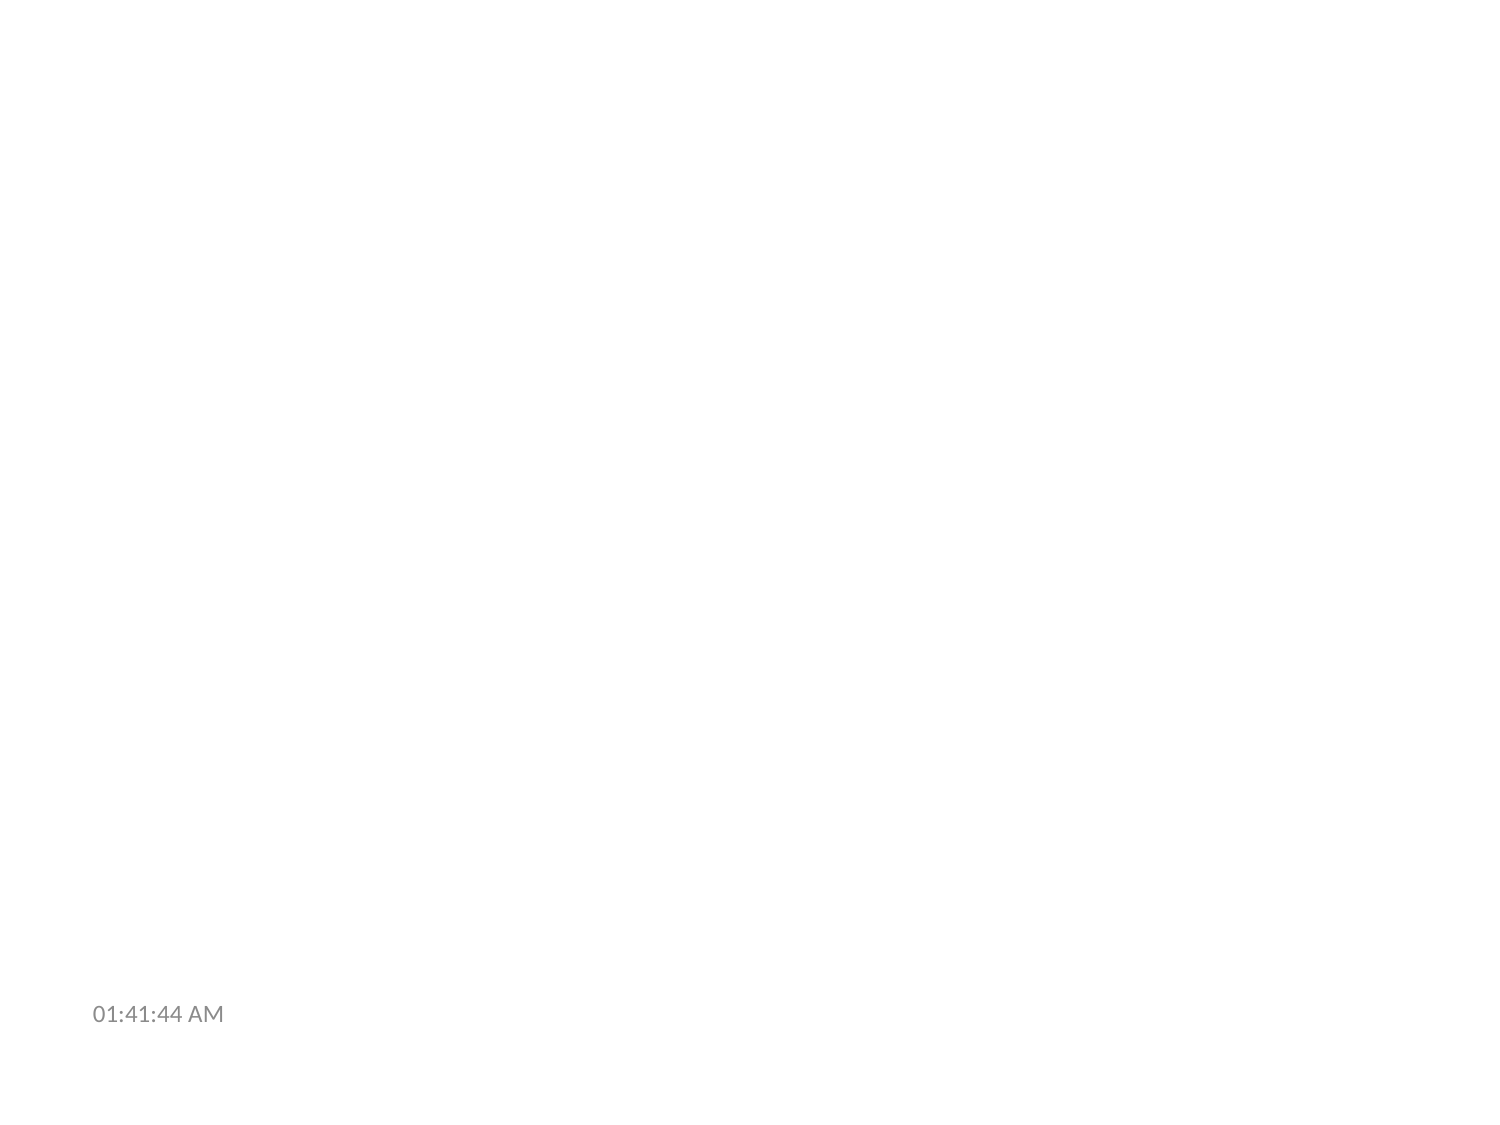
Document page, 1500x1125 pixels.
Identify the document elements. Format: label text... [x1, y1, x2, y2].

text_box 3:35:09 PM [77, 982, 428, 1043]
